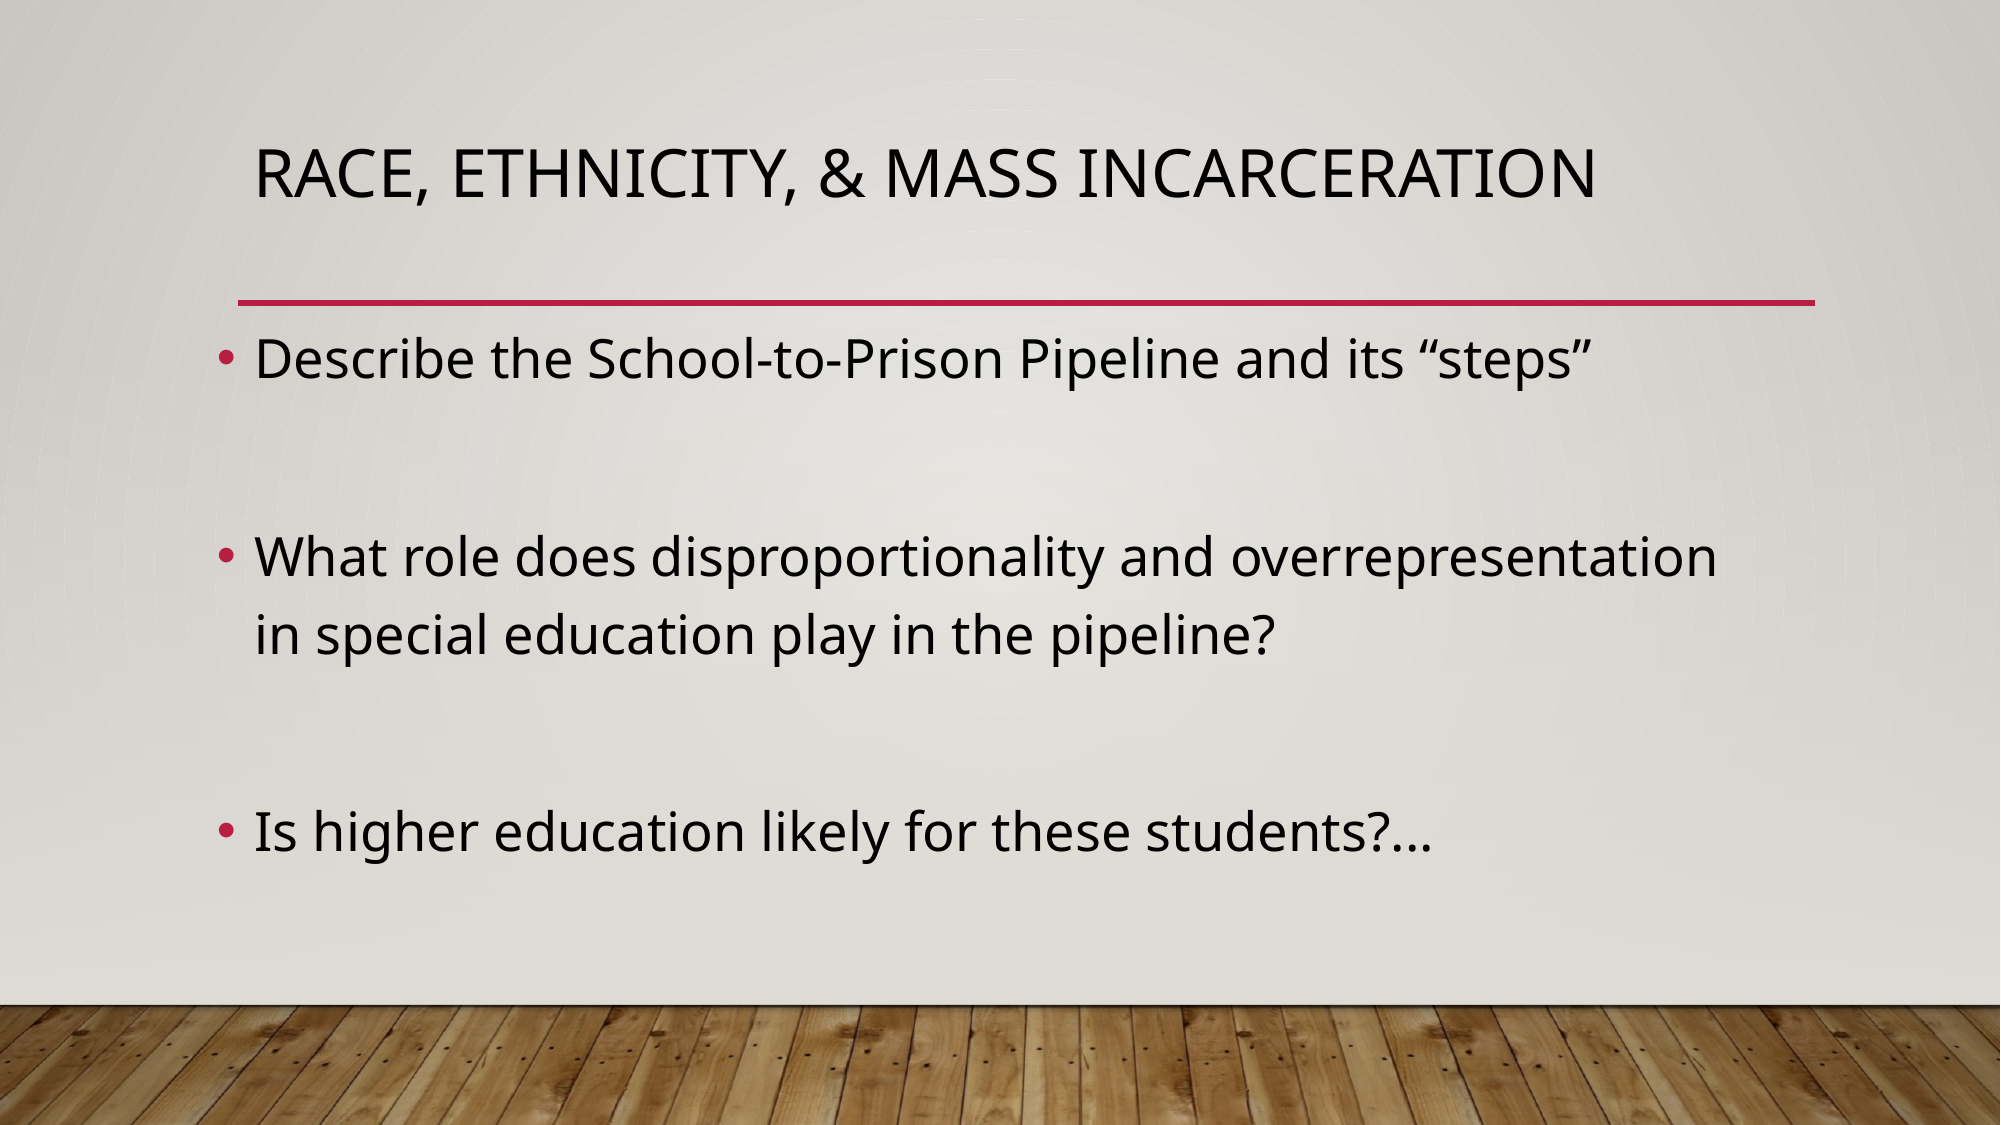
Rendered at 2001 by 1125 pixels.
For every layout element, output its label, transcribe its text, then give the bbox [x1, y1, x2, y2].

title Race, Ethnicity, & Mass Incarceration [238, 131, 1814, 305]
picture [0, 1005, 2000, 1125]
list Describe the School-to-Prison Pipeline and its “steps” What role does disproportionality and overrepresentation in special education play in the pipeline? Is higher education likely for these students?... [201, 304, 1778, 871]
